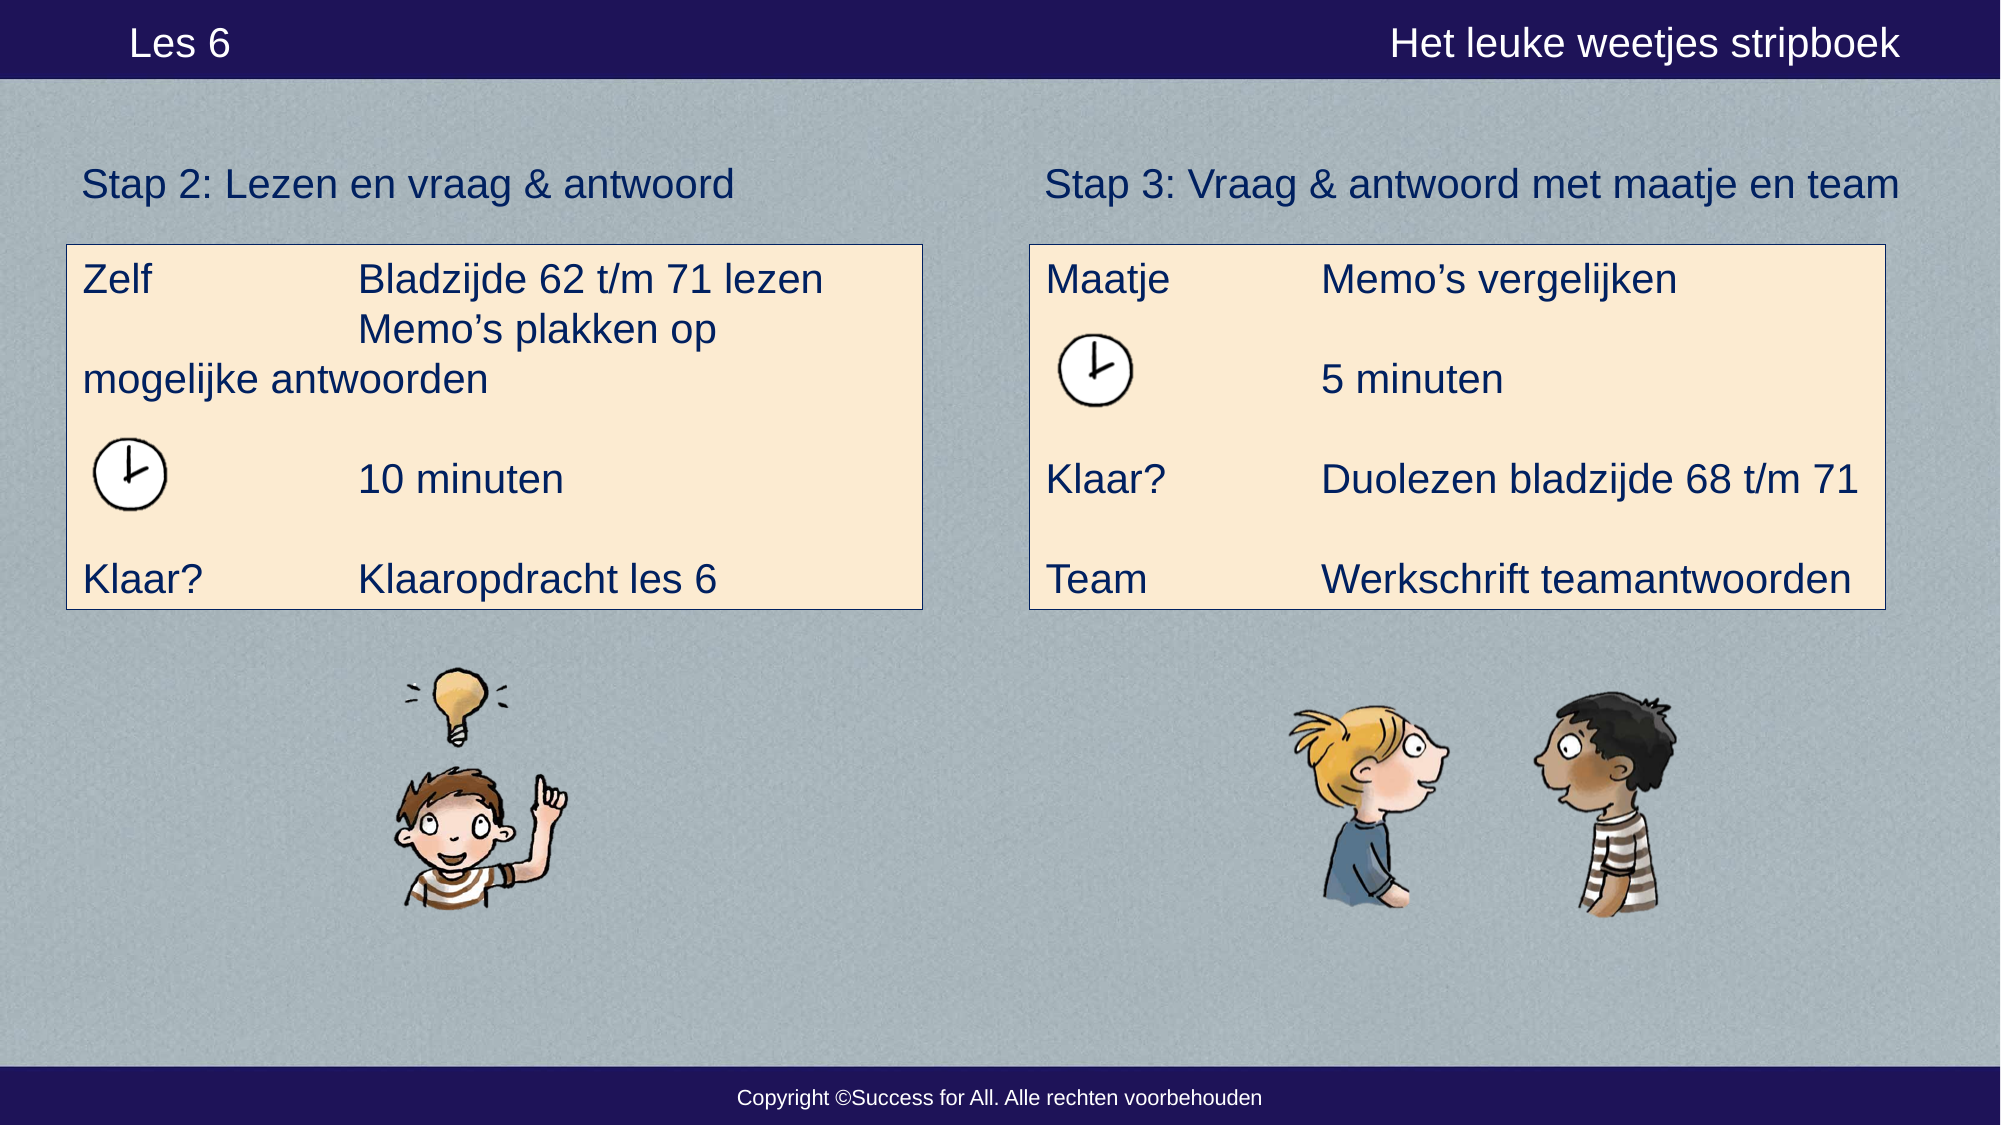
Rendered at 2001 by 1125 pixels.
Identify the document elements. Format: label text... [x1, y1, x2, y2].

picture [0, 0, 2001, 1125]
text_box Het leuke weetjes stripboek [1029, 8, 1916, 73]
text_box Stap 2: Lezen en vraag & antwoord [66, 149, 977, 214]
text_box Zelf Bladzijde 62 t/m 71 lezen Memo’s plakken op mogelijke antwoorden 10 minuten Klaar? Klaaropdracht les 6 [66, 244, 923, 610]
text_box Stap 3: Vraag & antwoord met maatje en team [1029, 149, 1998, 214]
text_box Les 6 [114, 8, 354, 73]
text_box Maatje Memo’s vergelijken 5 minuten Klaar? Duolezen bladzijde 68 t/m 71 Team Werkschrift teamantwoorden [1029, 244, 1886, 610]
text_box Copyright ©Success for All. Alle rechten voorbehouden [0, 1076, 2000, 1125]
